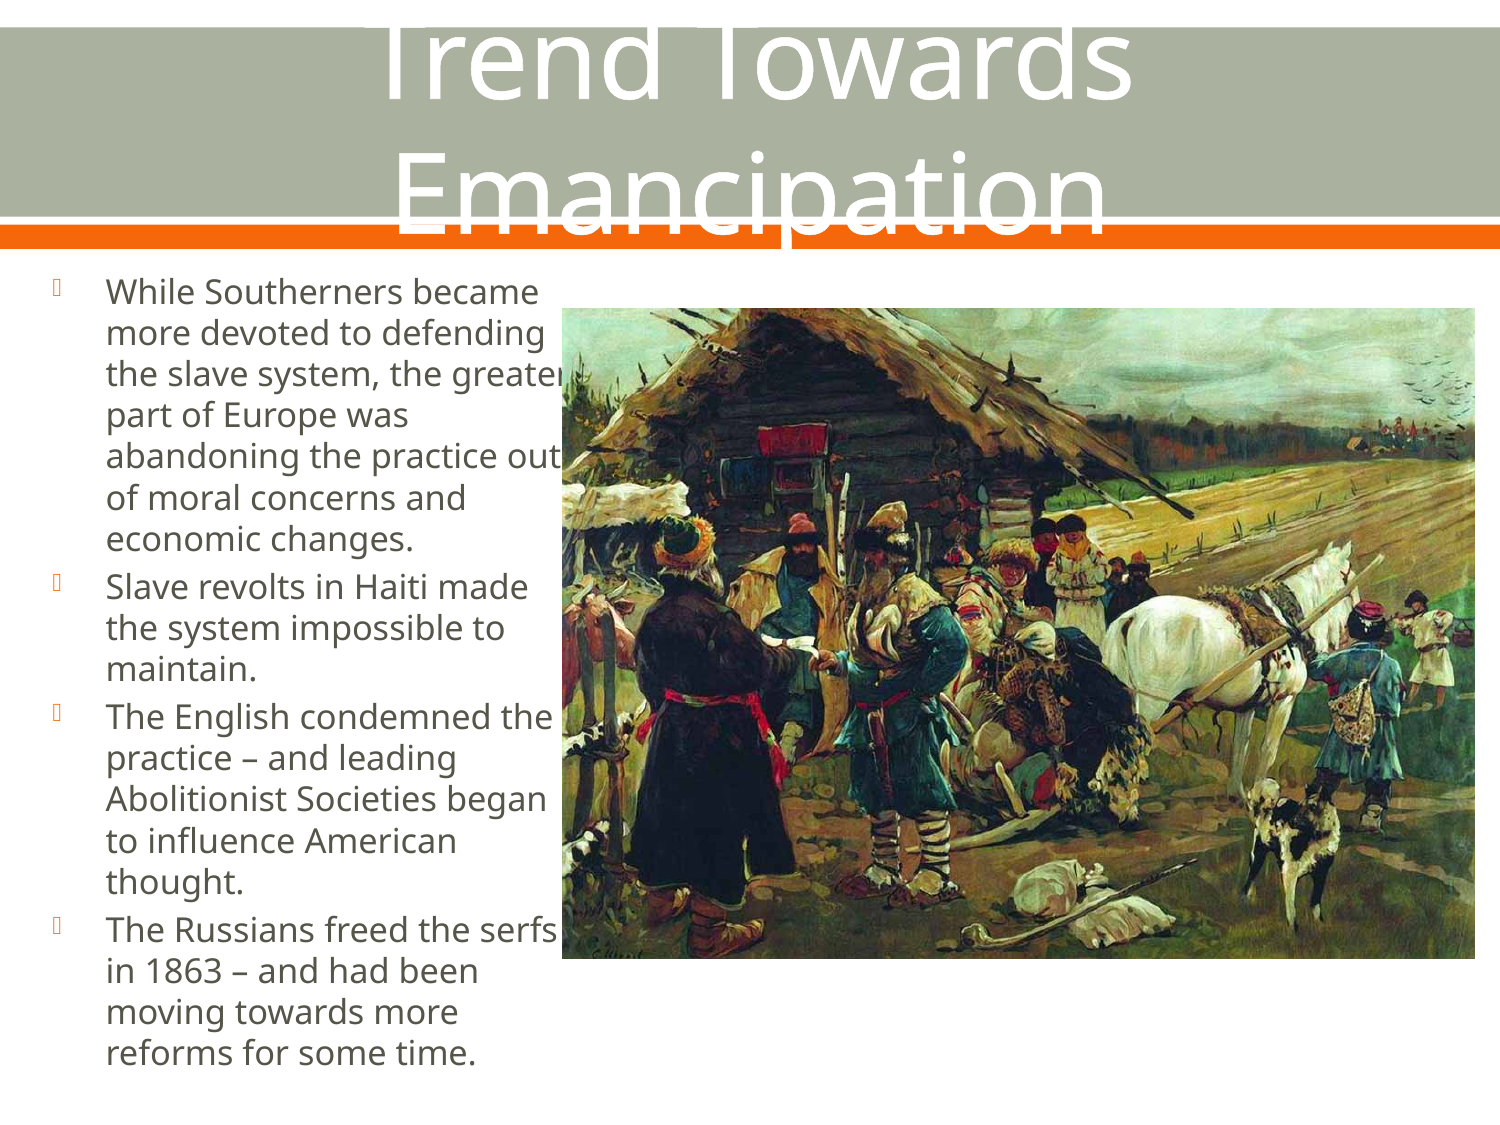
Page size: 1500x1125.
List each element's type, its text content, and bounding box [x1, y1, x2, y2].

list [562, 308, 1476, 959]
title Trend Towards Emancipation [75, 29, 1425, 213]
list While Southerners became more devoted to defending the slave system, the greater part of Europe was abandoning the practice out of moral concerns and economic changes. Slave revolts in Haiti made the system impossible to maintain. The English condemned the practice – and leading Abolitionist Societies began to influence American thought. The Russians freed the serfs in 1863 – and had been moving towards more reforms for some time. [37, 262, 588, 1100]
